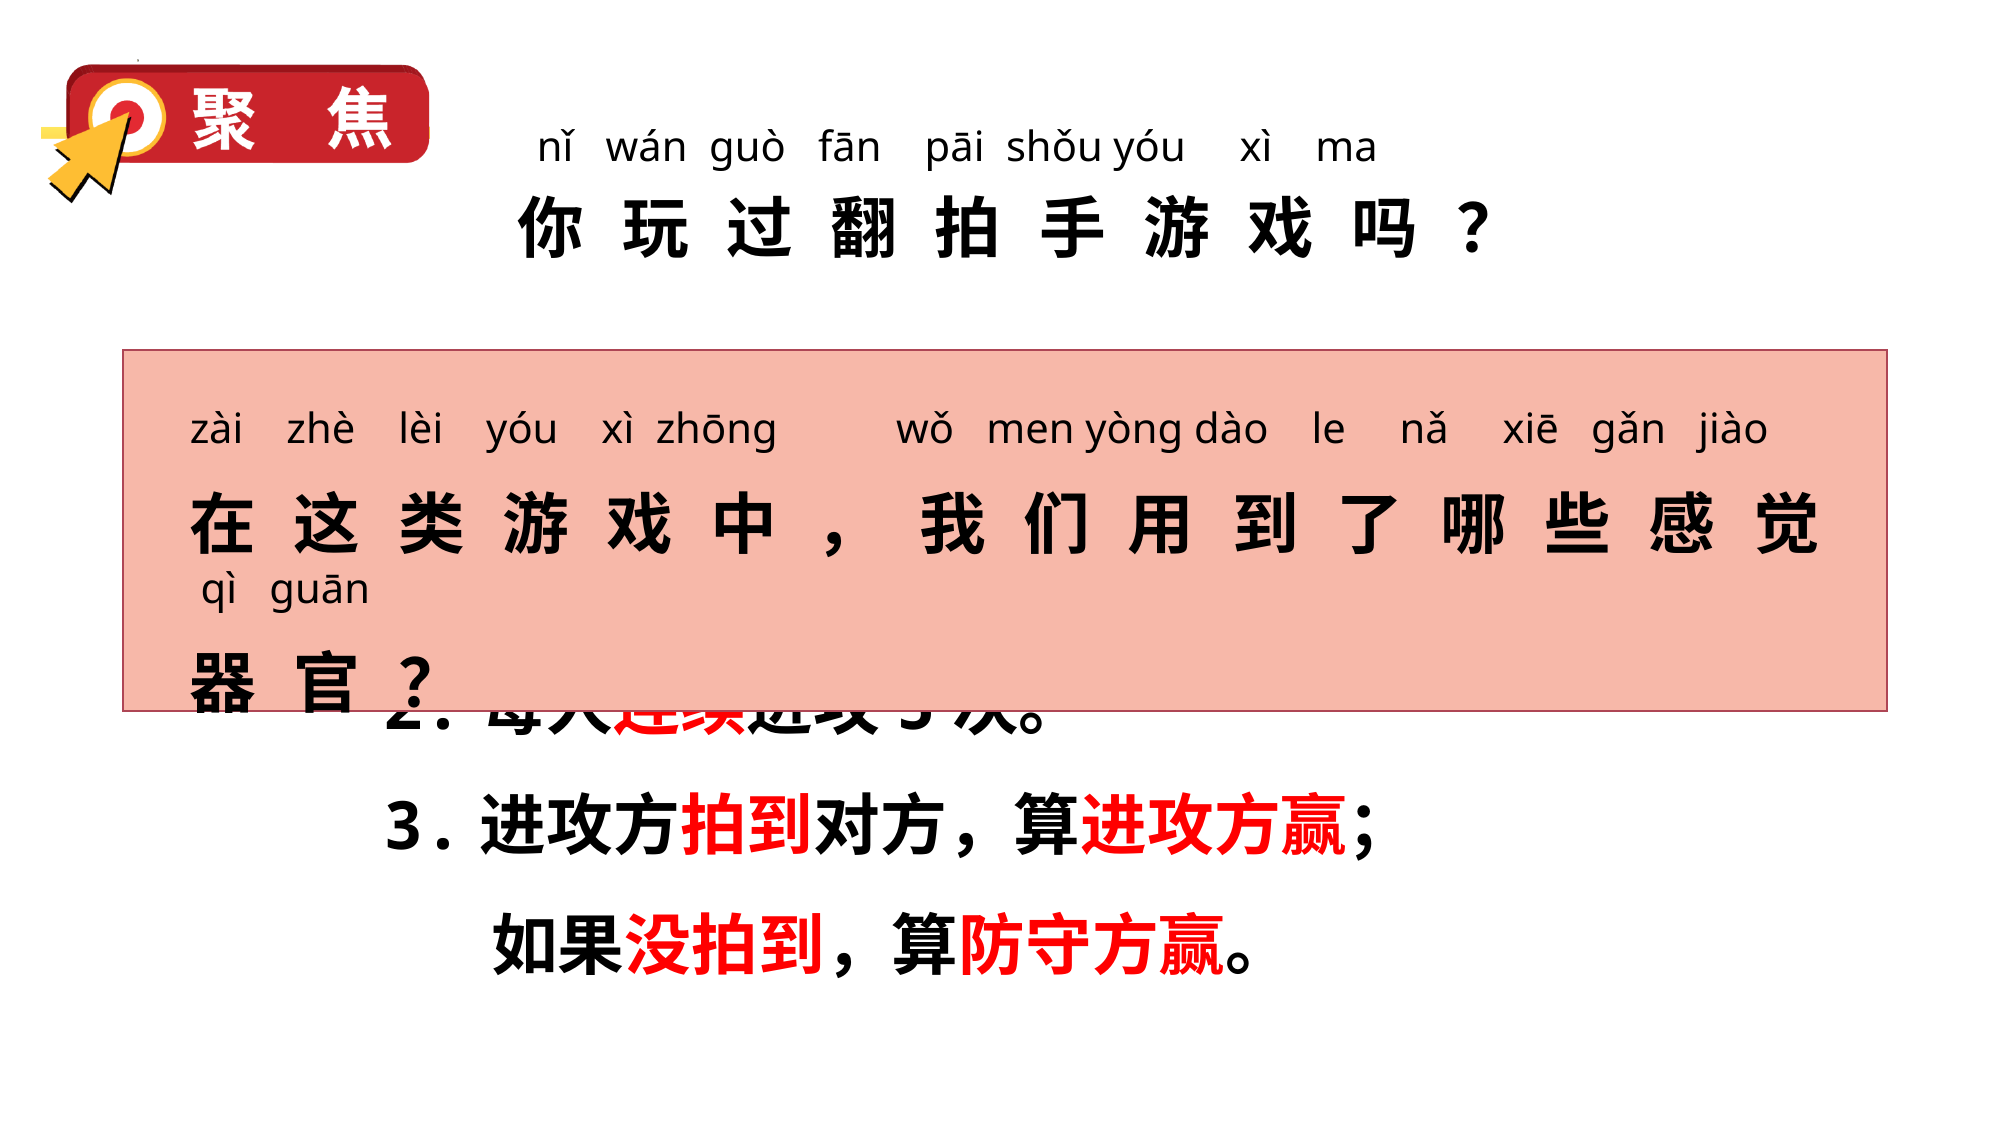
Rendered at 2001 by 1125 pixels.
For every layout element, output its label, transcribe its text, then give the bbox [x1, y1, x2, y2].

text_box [503, 112, 1727, 274]
text_box 游 戏 说 明 1.手在底下的人进攻，手在上面的人防守。 2.每人连续进攻5次。 3.进攻方拍到对方，算进攻方赢； 如果没拍到，算防守方赢。 [369, 733, 1677, 990]
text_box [122, 350, 1923, 733]
picture [41, 59, 430, 204]
